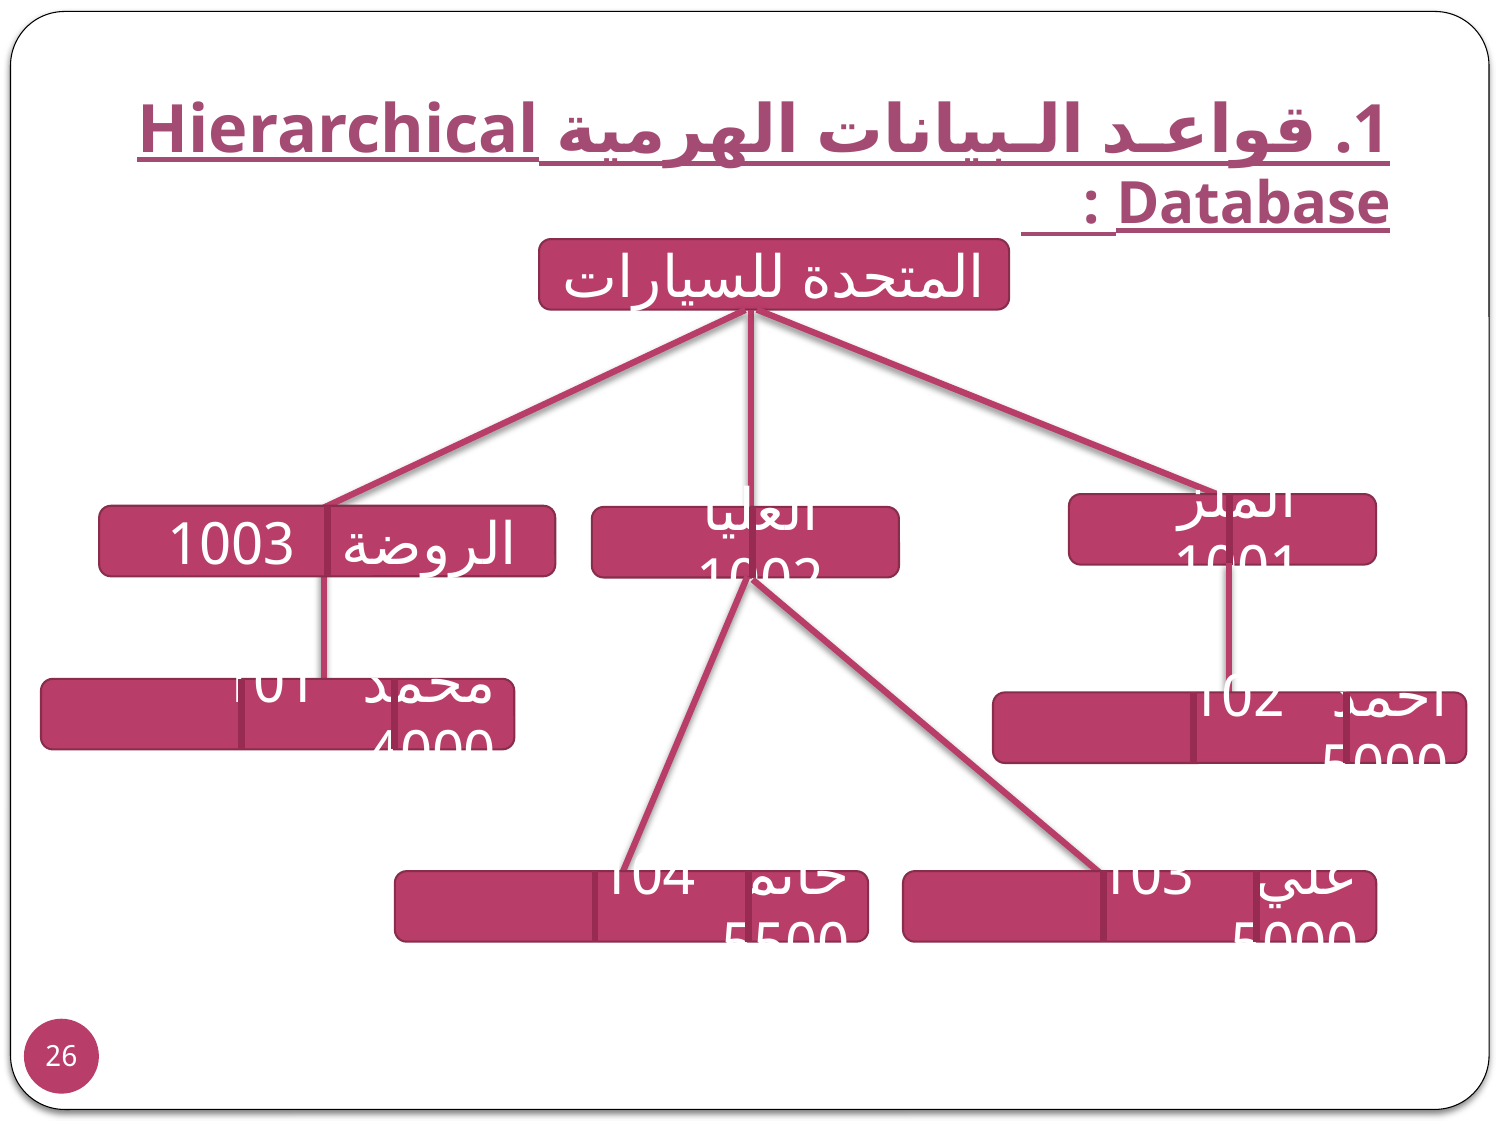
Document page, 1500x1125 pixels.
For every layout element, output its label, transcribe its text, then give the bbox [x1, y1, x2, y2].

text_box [752, 579, 1140, 907]
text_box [591, 506, 900, 578]
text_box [40, 678, 515, 750]
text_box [607, 576, 748, 869]
text_box المتحدة للسيارات [538, 238, 1011, 308]
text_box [756, 309, 1306, 530]
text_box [1068, 493, 1377, 566]
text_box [277, 309, 746, 530]
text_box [1144, 692, 1467, 764]
text_box 1. قواعد البيانات الهرمية Hierarchical Database : [99, 78, 1466, 303]
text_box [98, 505, 556, 577]
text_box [394, 870, 869, 942]
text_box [902, 870, 1377, 942]
slide_number 26 [23, 1018, 99, 1094]
